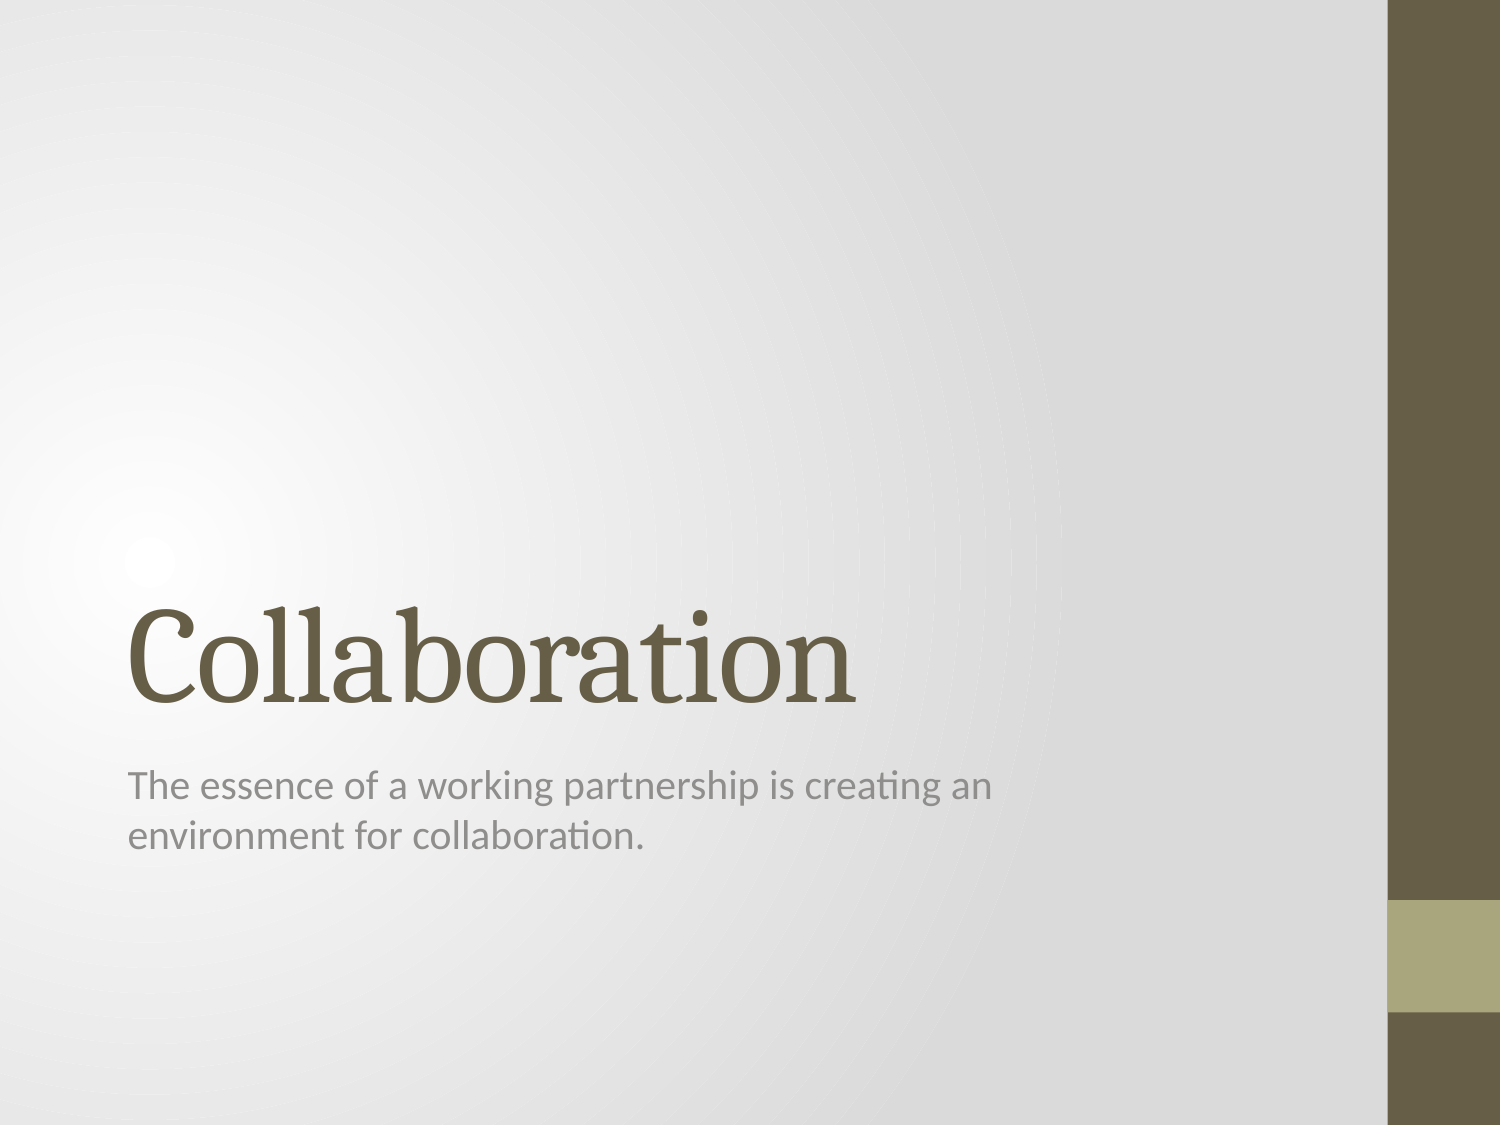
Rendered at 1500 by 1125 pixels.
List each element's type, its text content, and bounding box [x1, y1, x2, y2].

subtitle The essence of a working partnership is creating an environment for collaboration. [112, 750, 1173, 925]
title Collaboration [112, 312, 1350, 738]
